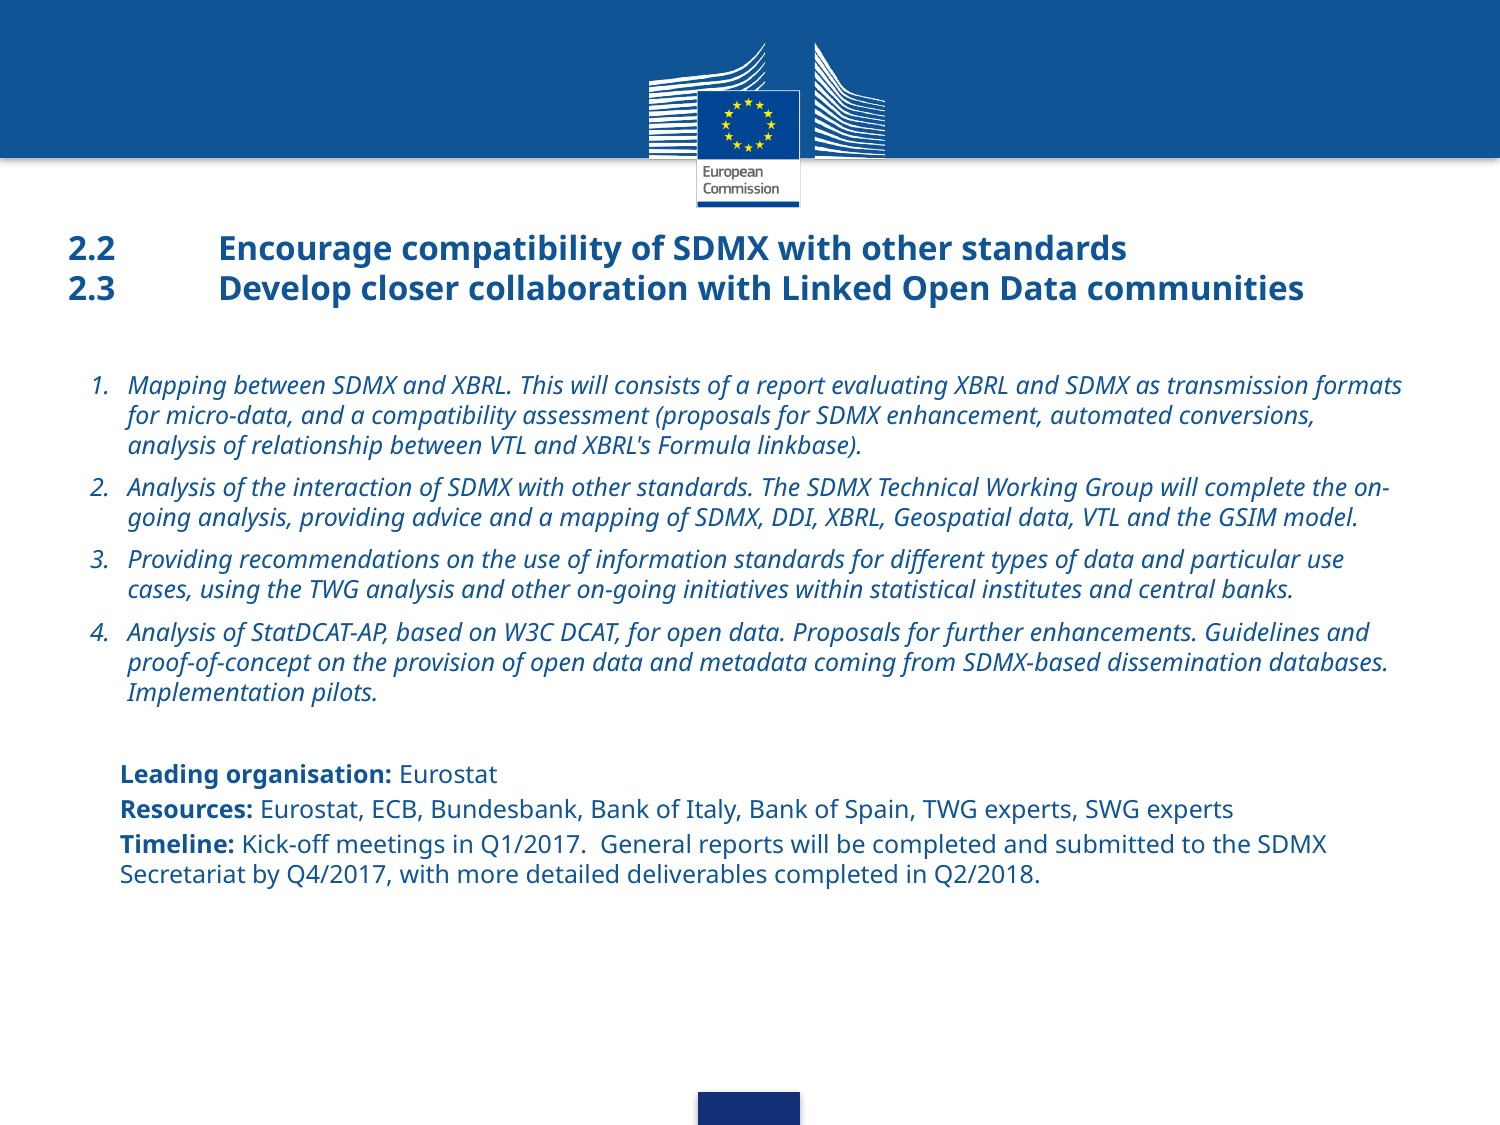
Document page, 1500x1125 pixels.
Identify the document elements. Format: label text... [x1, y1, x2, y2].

picture [649, 42, 885, 208]
list Mapping between SDMX and XBRL. This will consists of a report evaluating XBRL and SDMX as transmission formats for micro-data, and a compatibility assessment (proposals for SDMX enhancement, automated conversions, analysis of relationship between VTL and XBRL's Formula linkbase). Analysis of the interaction of SDMX with other standards. The SDMX Technical Working Group will complete the on-going analysis, providing advice and a mapping of SDMX, DDI, XBRL, Geospatial data, VTL and the GSIM model. Providing recommendations on the use of information standards for different types of data and particular use cases, using the TWG analysis and other on-going initiatives within statistical institutes and central banks. Analysis of StatDCAT-AP, based on W3C DCAT, for open data. Proposals for further enhancements. Guidelines and proof-of-concept on the provision of open data and metadata coming from SDMX-based dissemination databases. Implementation pilots. Leading organisation: Eurostat Resources: Eurostat, ECB, Bundesbank, Bank of Italy, Bank of Spain, TWG experts, SWG experts Timeline: Kick-off meetings in Q1/2017. General reports will be completed and submitted to the SDMX Secretariat by Q4/2017, with more detailed deliverables completed in Q2/2018. [75, 361, 1425, 1035]
title 2.2 Encourage compatibility of SDMX with other standards 2.3 Develop closer collaboration with Linked Open Data communities [53, 219, 1471, 315]
